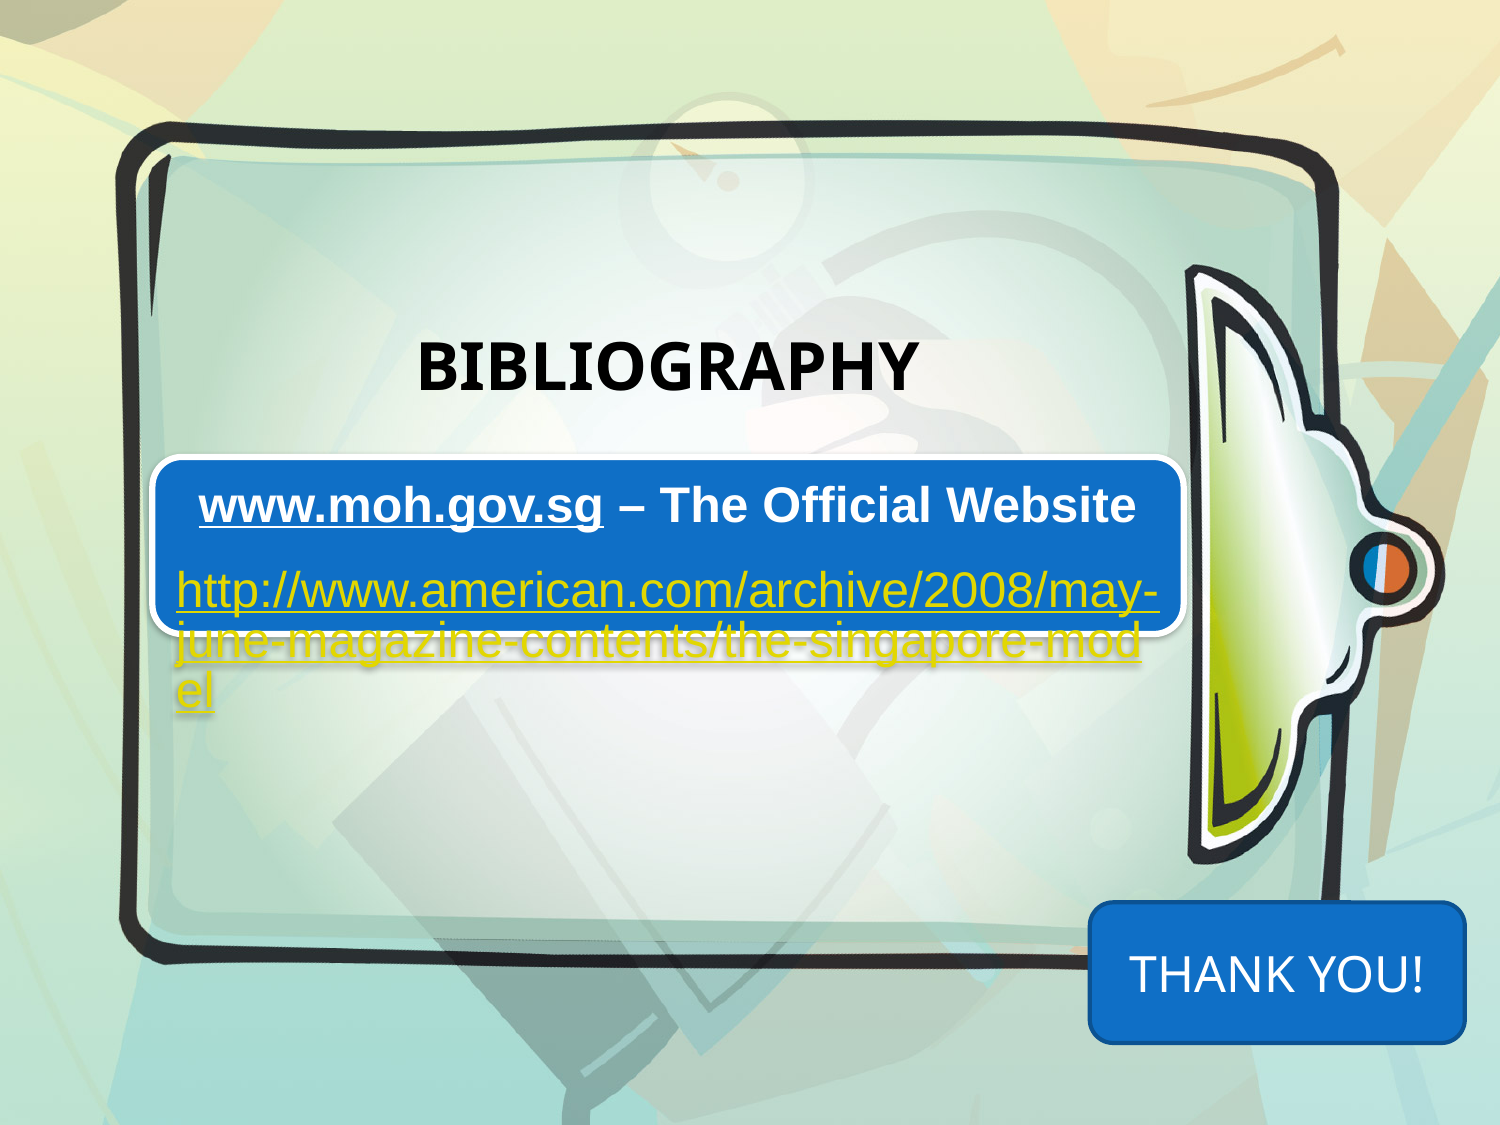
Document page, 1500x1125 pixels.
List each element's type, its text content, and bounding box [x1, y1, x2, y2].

text_box www.moh.gov.sg – The Official Website http://www.american.com/archive/2008/may-june-magazine-contents/the-singapore-model [149, 453, 1187, 638]
picture [0, 0, 1500, 1125]
text_box THANK YOU! [1087, 900, 1467, 1046]
text_box BIBLIOGRAPHY [246, 316, 1090, 412]
